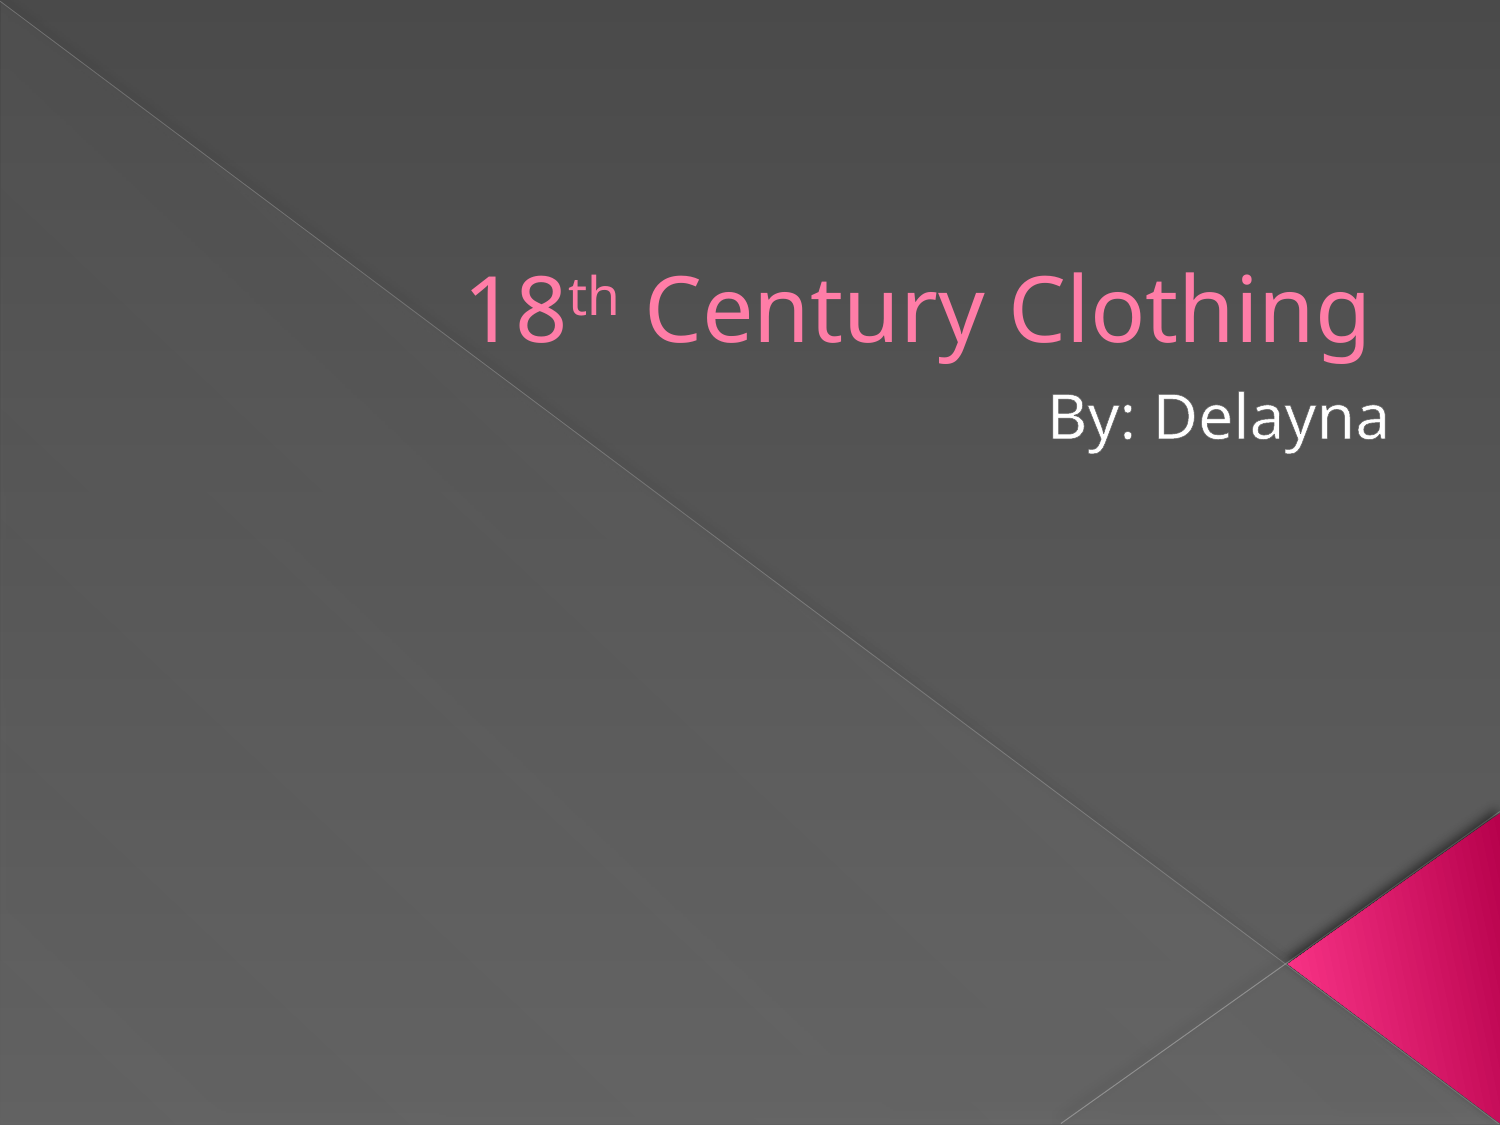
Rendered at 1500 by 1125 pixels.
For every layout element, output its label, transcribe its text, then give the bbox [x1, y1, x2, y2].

subtitle By: Delayna [88, 369, 1412, 657]
title 18th Century Clothing [88, 127, 1412, 369]
